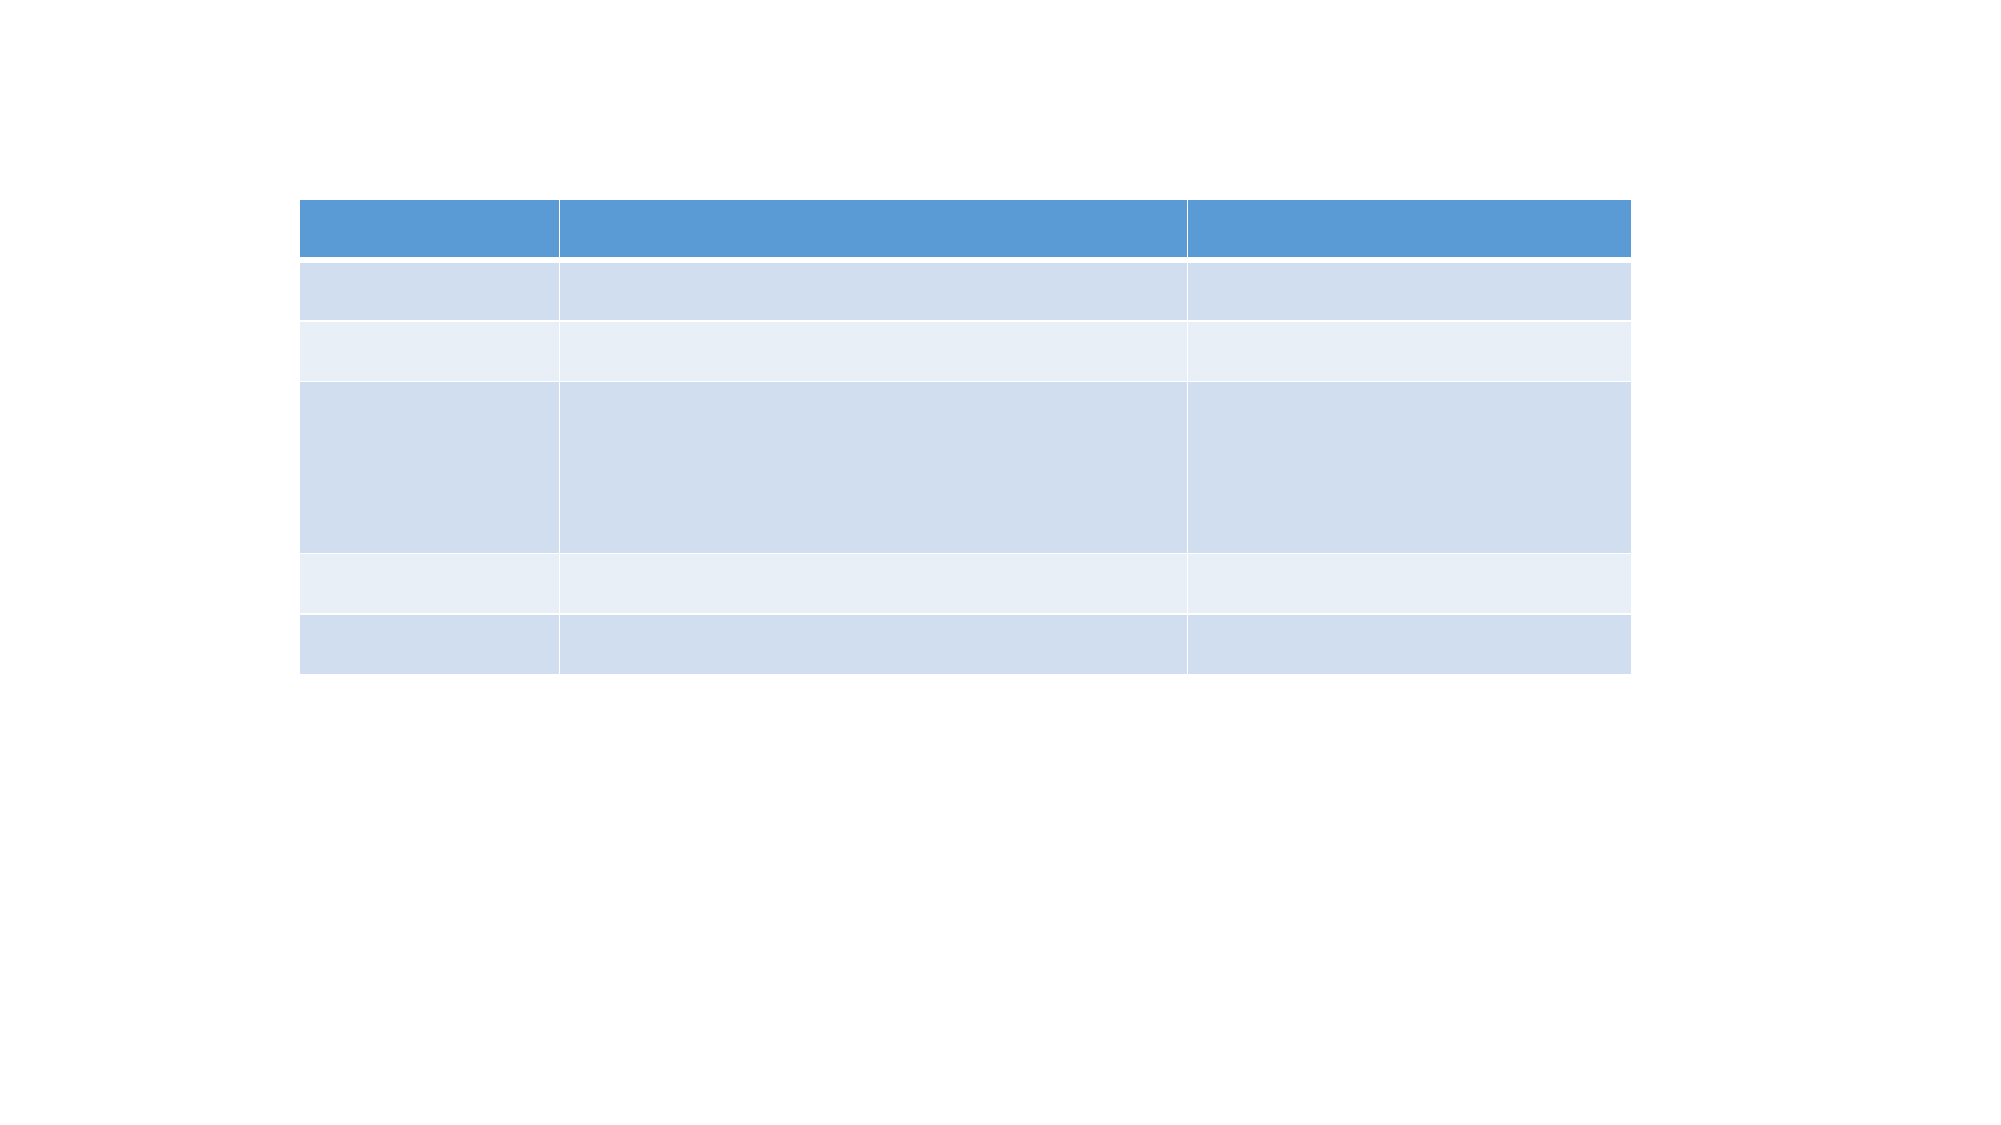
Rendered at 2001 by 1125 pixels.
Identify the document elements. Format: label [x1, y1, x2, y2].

table_header [1188, 200, 1631, 257]
table_cell [560, 615, 1187, 674]
table_cell [300, 615, 559, 674]
table_cell [300, 382, 559, 553]
table_cell [560, 322, 1187, 381]
table_cell [560, 263, 1187, 320]
table_cell [1188, 554, 1631, 613]
table_cell [300, 554, 559, 613]
table_cell [560, 554, 1187, 613]
table_cell [1188, 382, 1631, 553]
table_cell [300, 322, 559, 381]
table_header [560, 200, 1187, 257]
table_header [300, 200, 559, 257]
table_cell [560, 382, 1187, 553]
table_cell [1188, 322, 1631, 381]
table_cell [1188, 615, 1631, 674]
table_cell [300, 263, 559, 320]
table_cell [1188, 263, 1631, 320]
